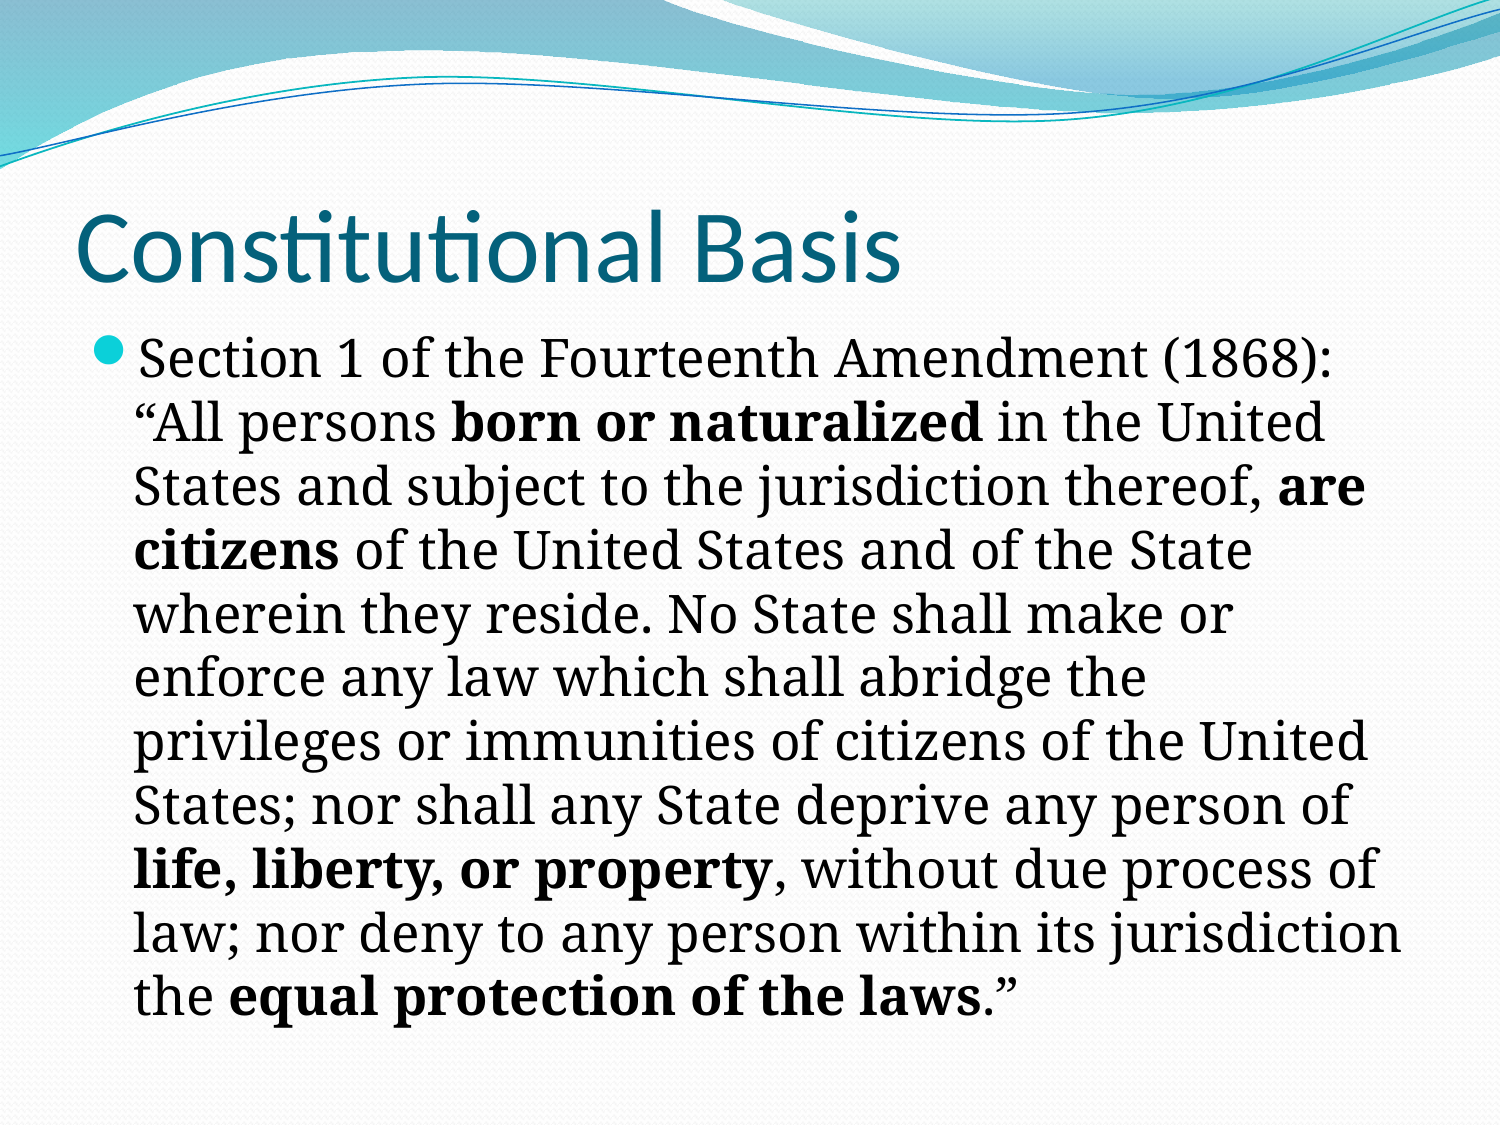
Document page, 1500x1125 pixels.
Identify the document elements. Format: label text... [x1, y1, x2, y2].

title Constitutional Basis [75, 115, 1425, 303]
list Section 1 of the Fourteenth Amendment (1868): “All persons born or naturalized in the United States and subject to the jurisdiction thereof, are citizens of the United States and of the State wherein they reside. No State shall make or enforce any law which shall abridge the privileges or immunities of citizens of the United States; nor shall any State deprive any person of life, liberty, or property, without due process of law; nor deny to any person within its jurisdiction the equal protection of the laws.” [75, 317, 1425, 1038]
